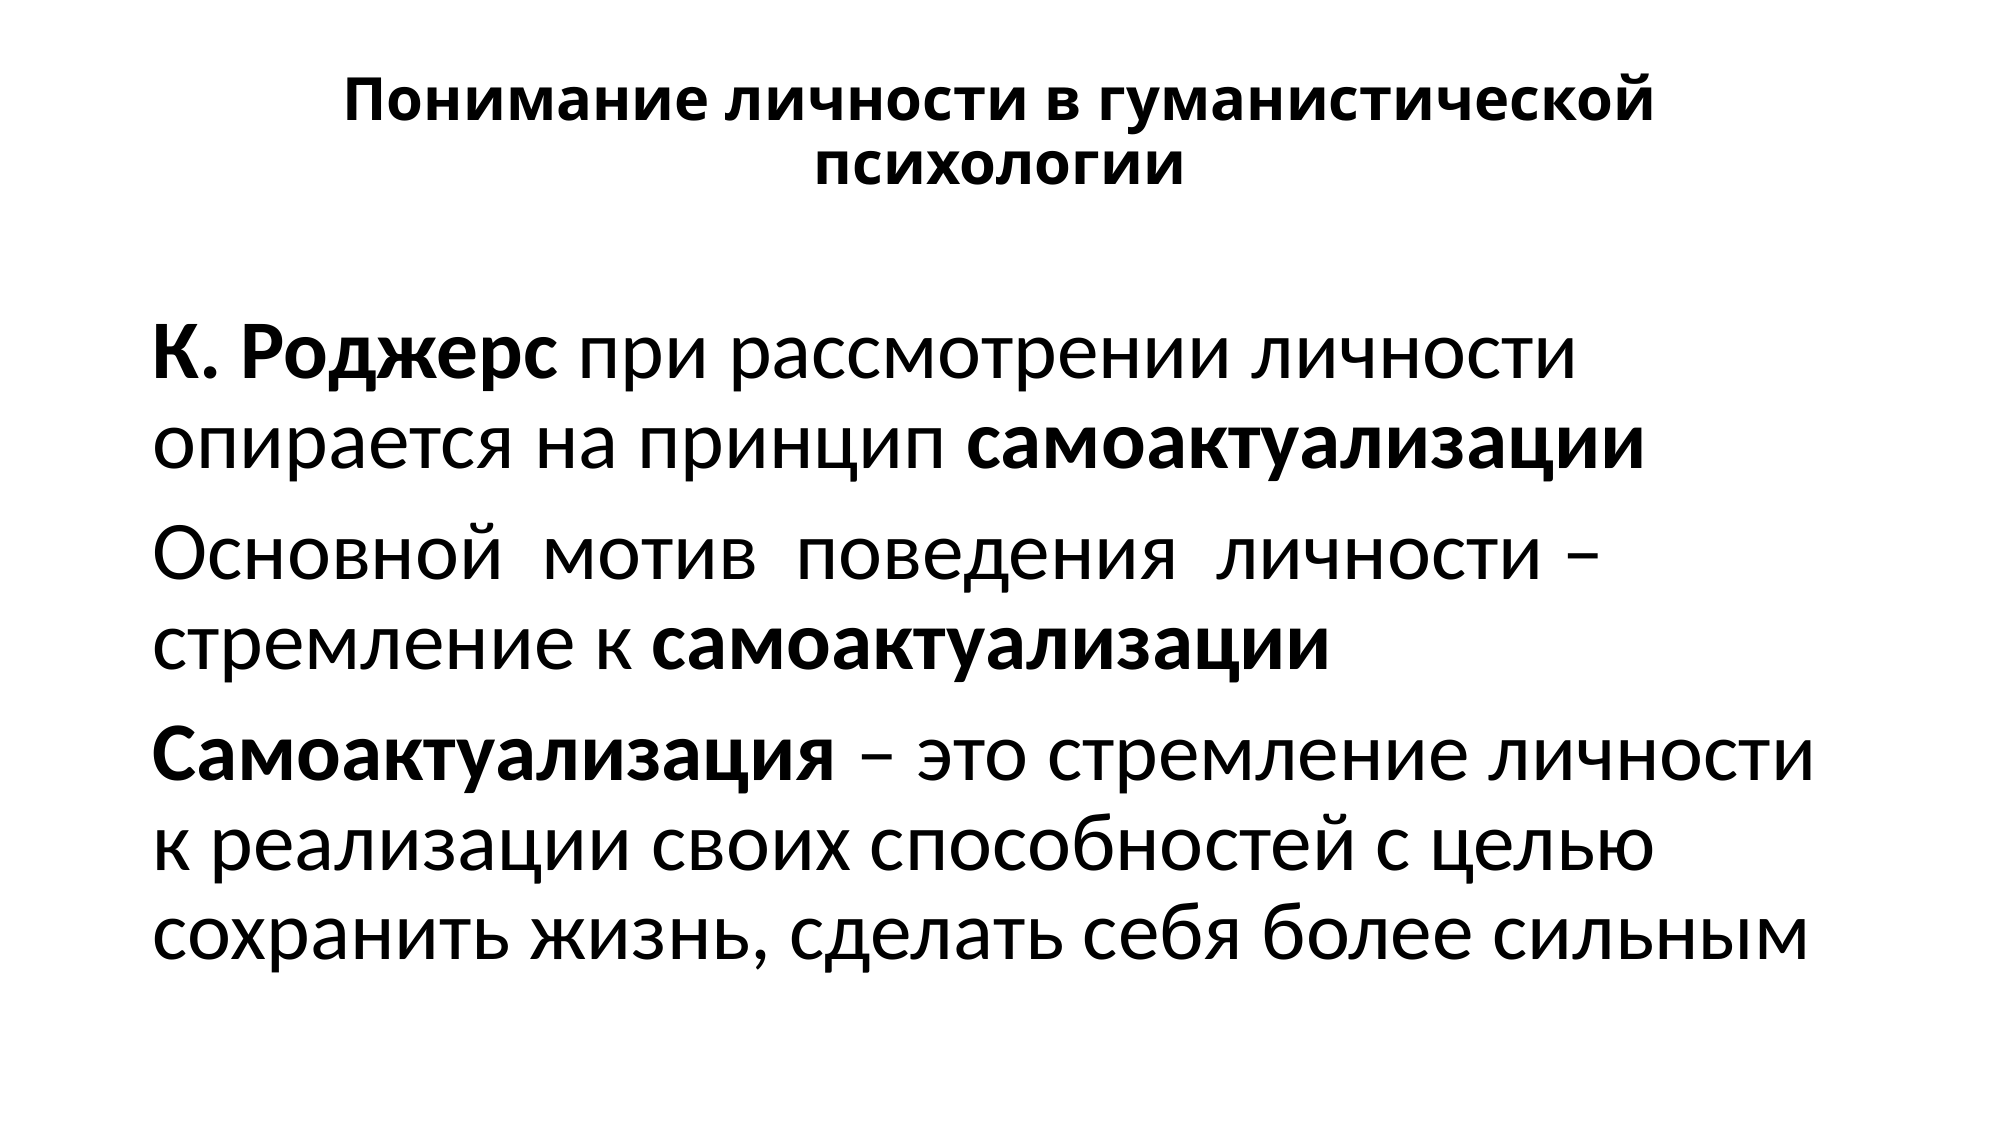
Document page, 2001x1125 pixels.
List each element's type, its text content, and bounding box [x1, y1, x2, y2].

list К. Роджерс при рассмотрении личности опирается на принцип самоактуализации Основной мотив поведения личности – стремление к самоактуализации Самоактуализация – это стремление личности к реализации своих способностей с целью сохранить жизнь, сделать себя более сильным [137, 299, 1863, 1014]
title Понимание личности в гуманистической психологии [137, 59, 1863, 278]
